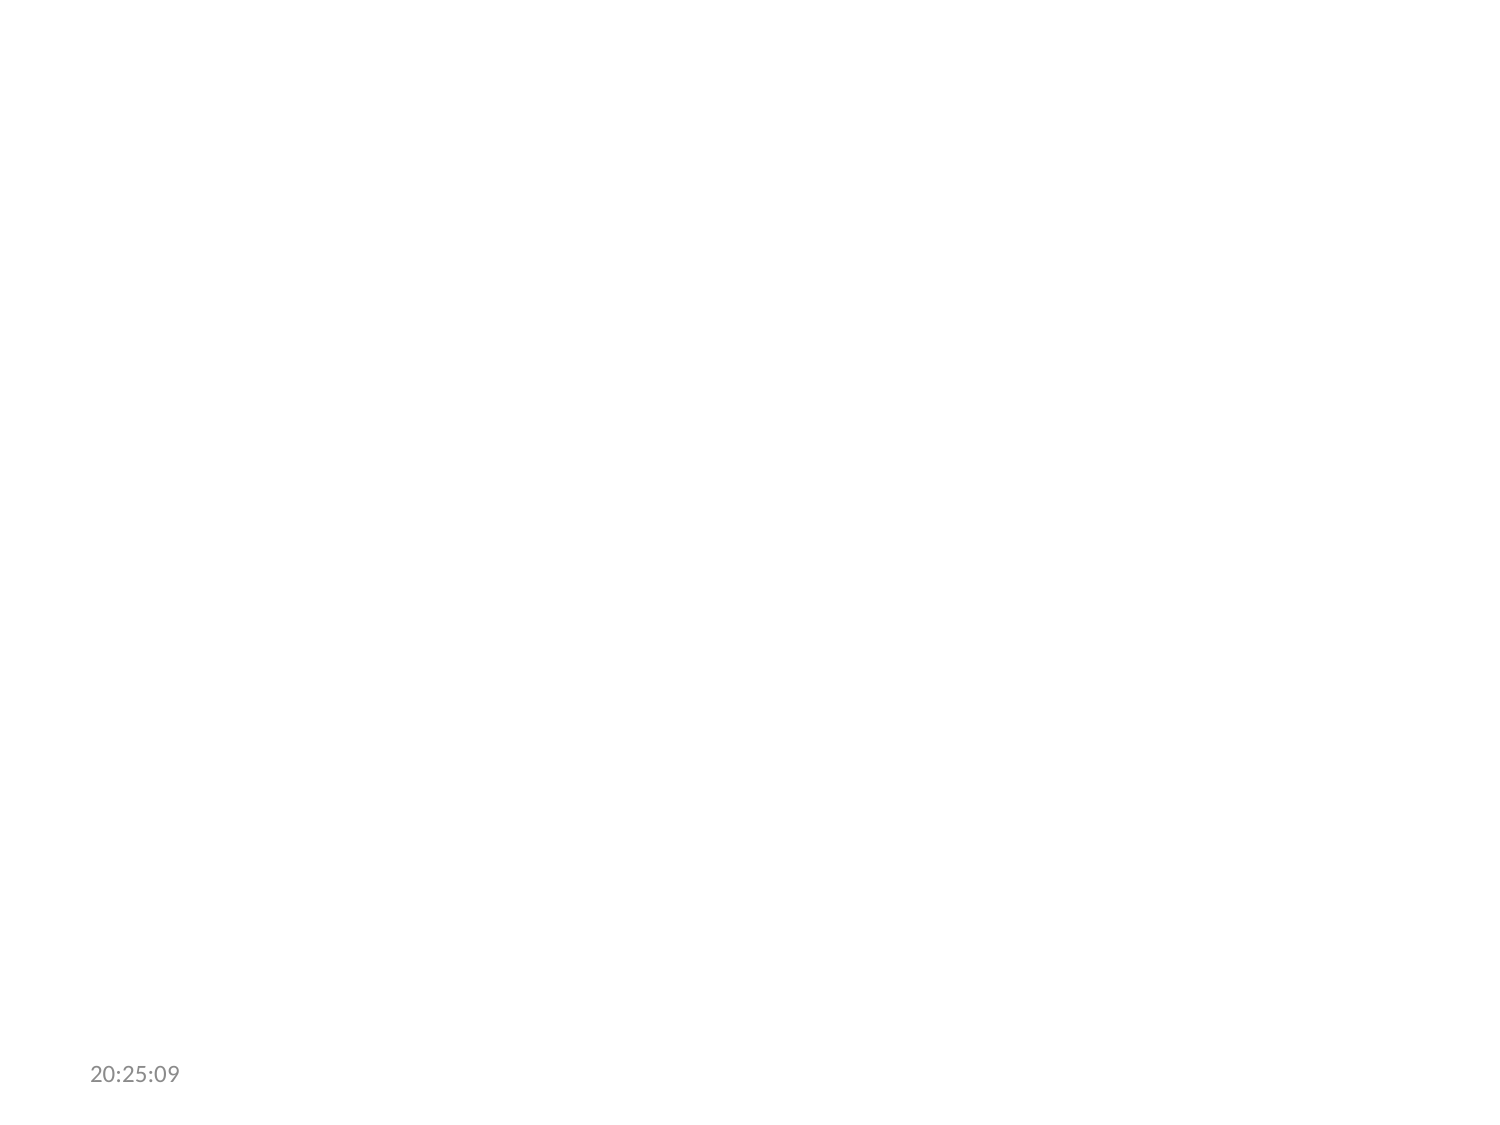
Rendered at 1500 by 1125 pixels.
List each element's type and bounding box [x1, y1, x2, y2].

slide_number [75, 1042, 425, 1103]
